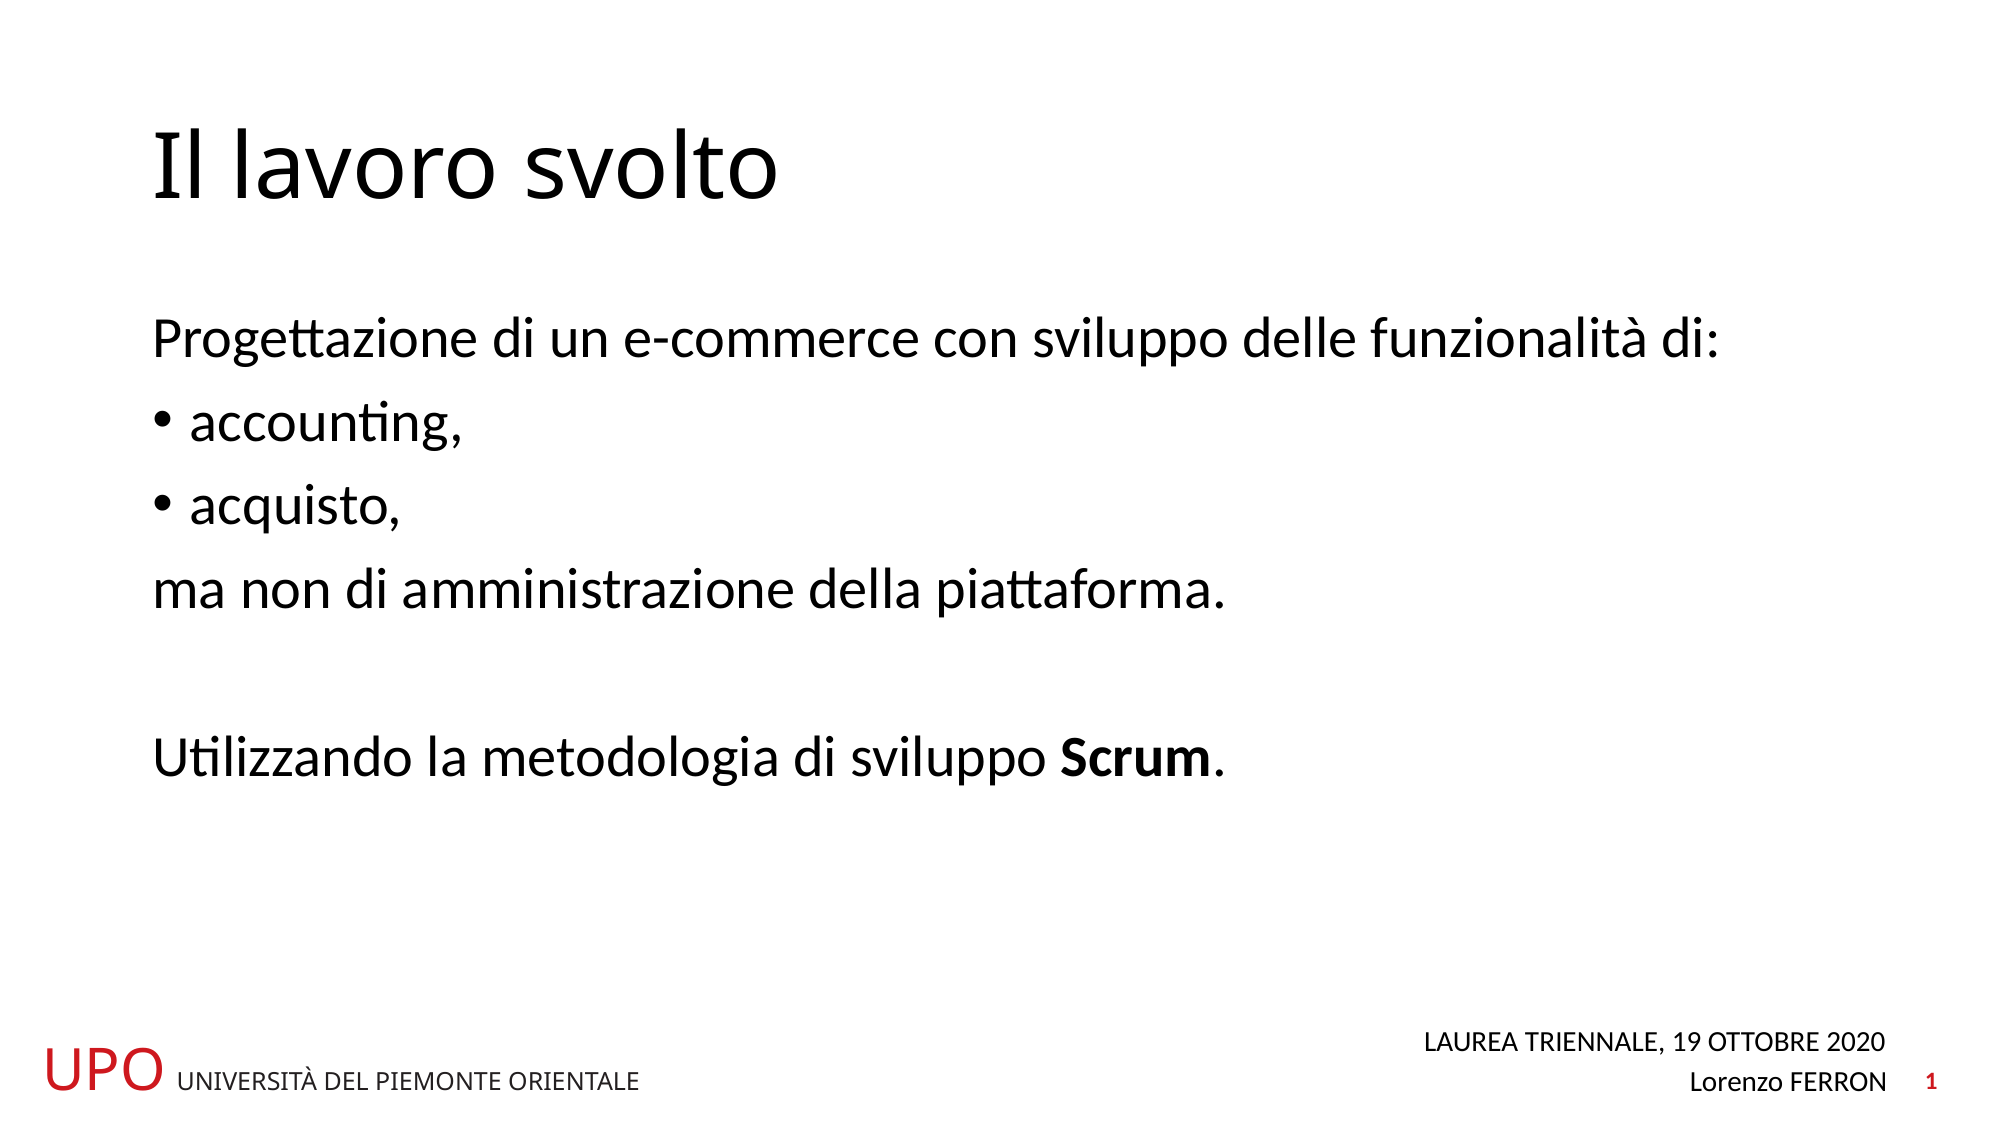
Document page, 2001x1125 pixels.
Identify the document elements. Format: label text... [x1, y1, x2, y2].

title Il lavoro svolto [137, 59, 1863, 278]
list Progettazione di un e-commerce con sviluppo delle funzionalità di: accounting, acquisto, ma non di amministrazione della piattaforma. Utilizzando la metodologia di sviluppo Scrum. [137, 299, 1863, 1014]
slide_number 1 [1909, 1057, 1953, 1103]
